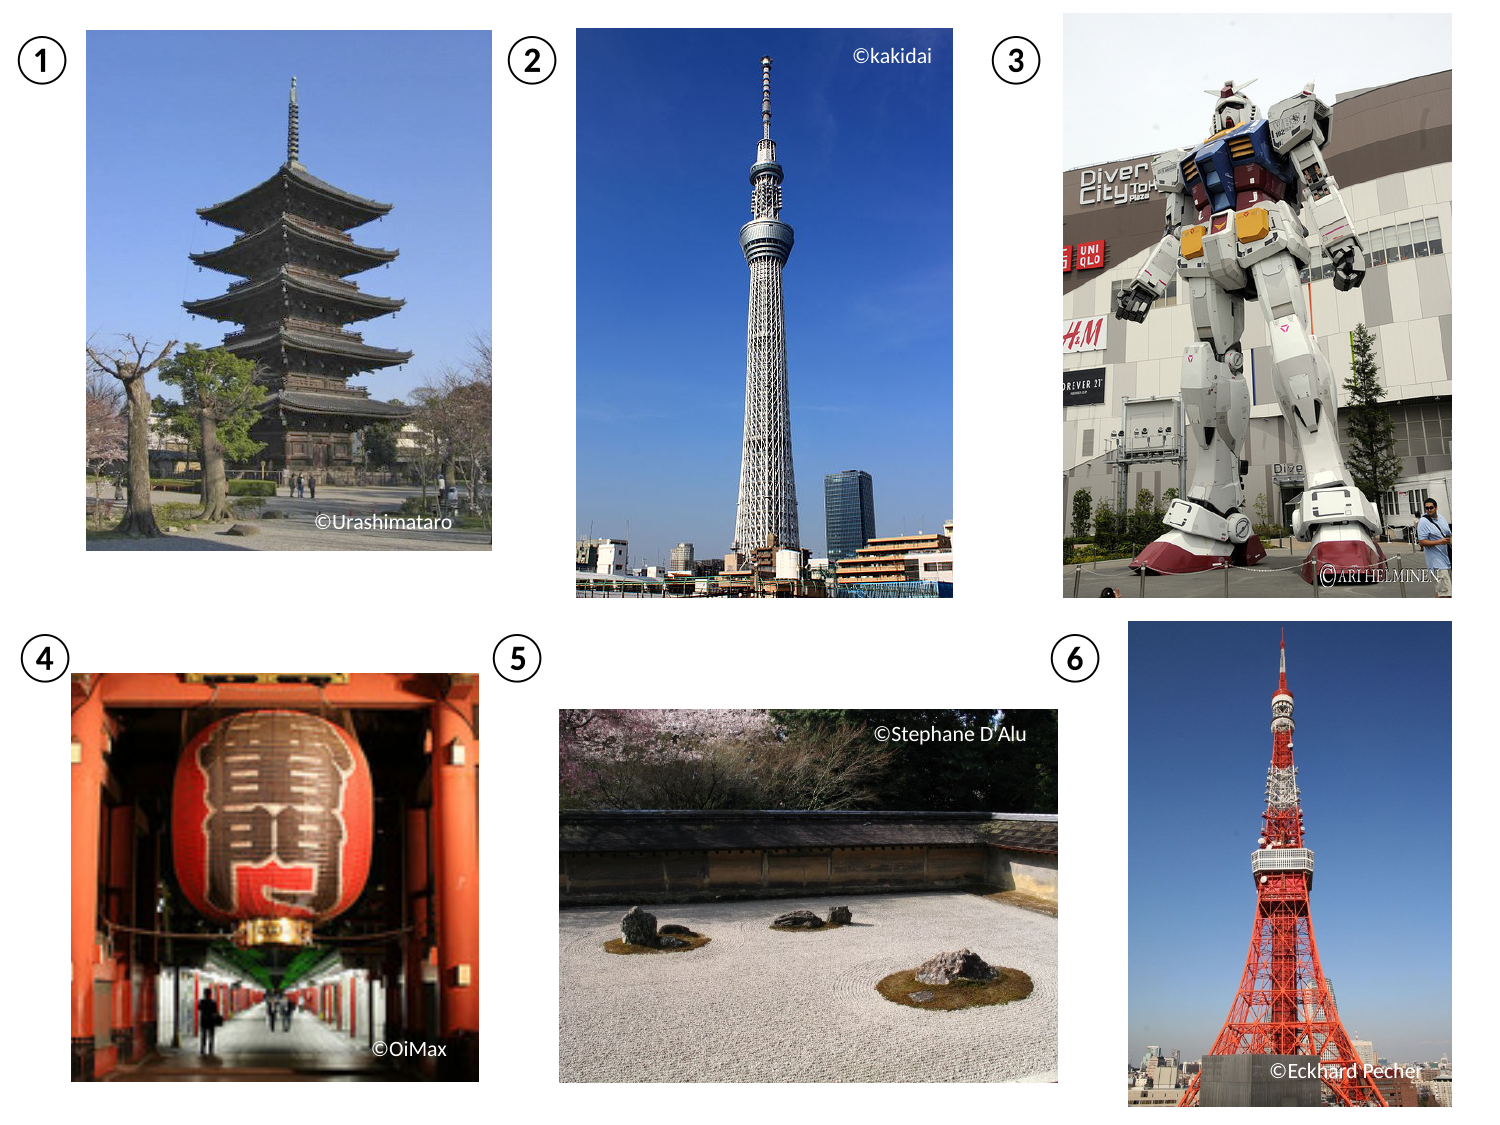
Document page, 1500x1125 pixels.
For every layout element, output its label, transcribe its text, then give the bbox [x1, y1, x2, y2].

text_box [575, 28, 954, 599]
text_box ① [0, 19, 91, 94]
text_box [86, 30, 493, 551]
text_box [70, 673, 480, 1082]
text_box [1127, 621, 1452, 1107]
picture [1063, 13, 1452, 599]
text_box ④ [0, 617, 95, 693]
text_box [559, 708, 1058, 1083]
text_box ⑤ [469, 617, 566, 693]
text_box ③ [969, 19, 1058, 94]
text_box ② [484, 19, 581, 94]
text_box ⑥ [1027, 617, 1124, 693]
